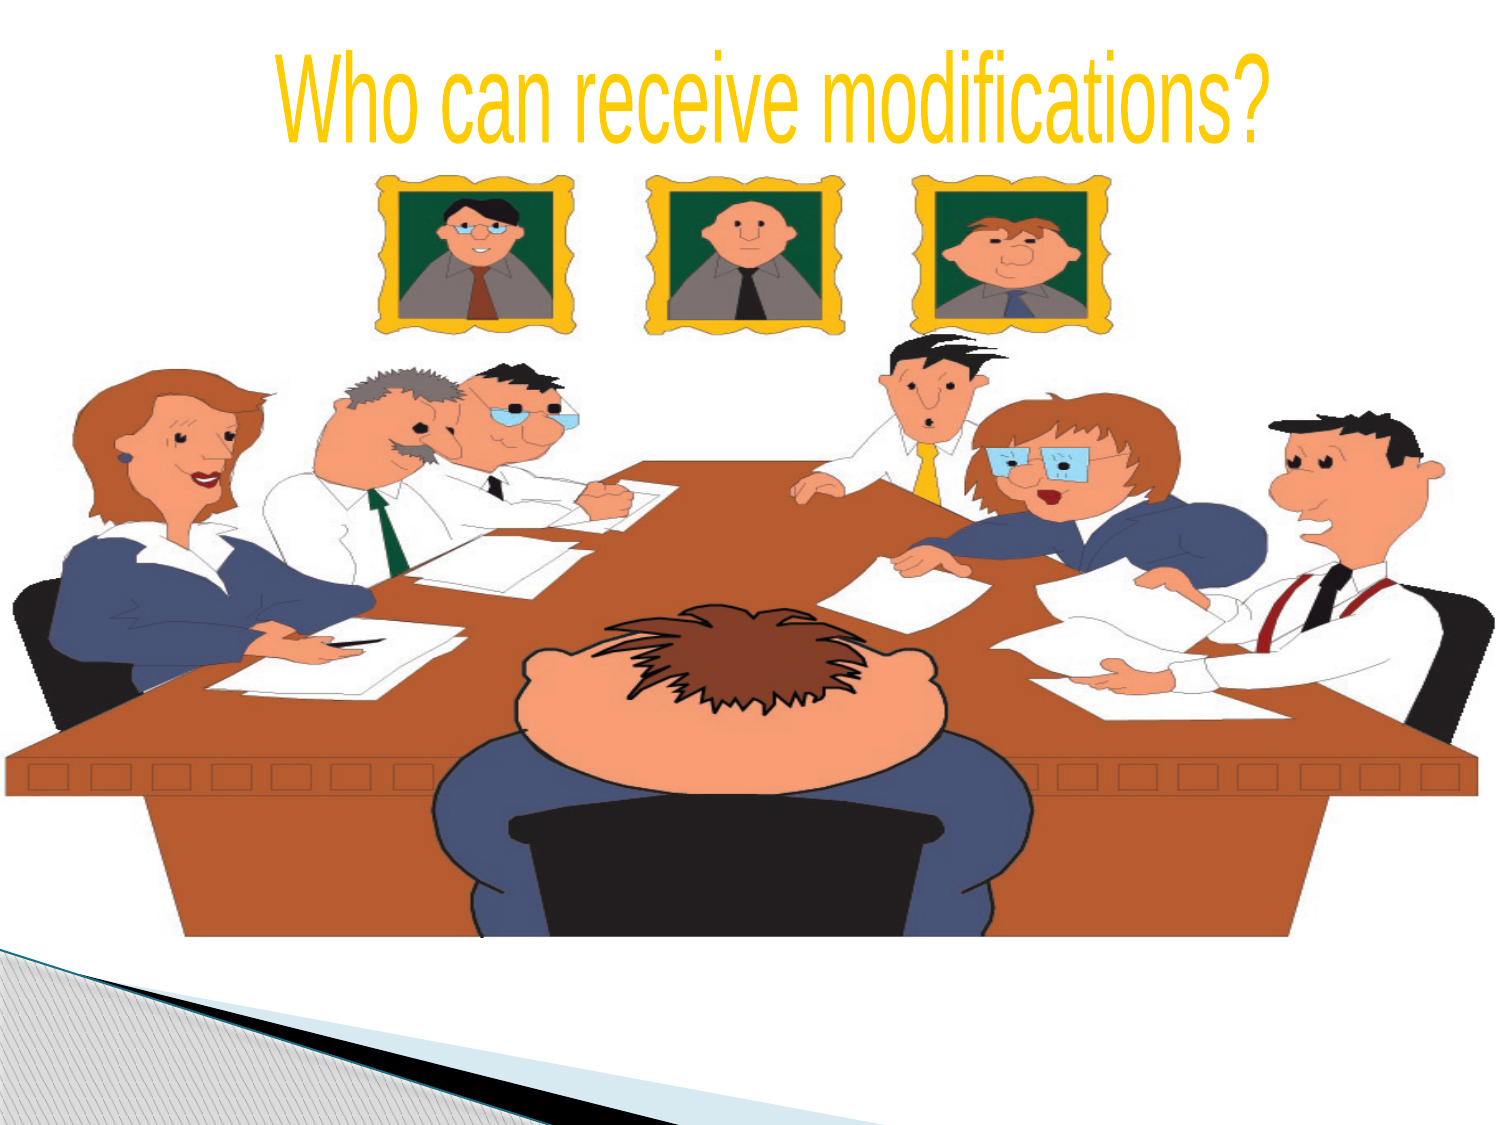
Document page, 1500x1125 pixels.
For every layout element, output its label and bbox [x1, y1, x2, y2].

picture [0, 174, 1500, 938]
